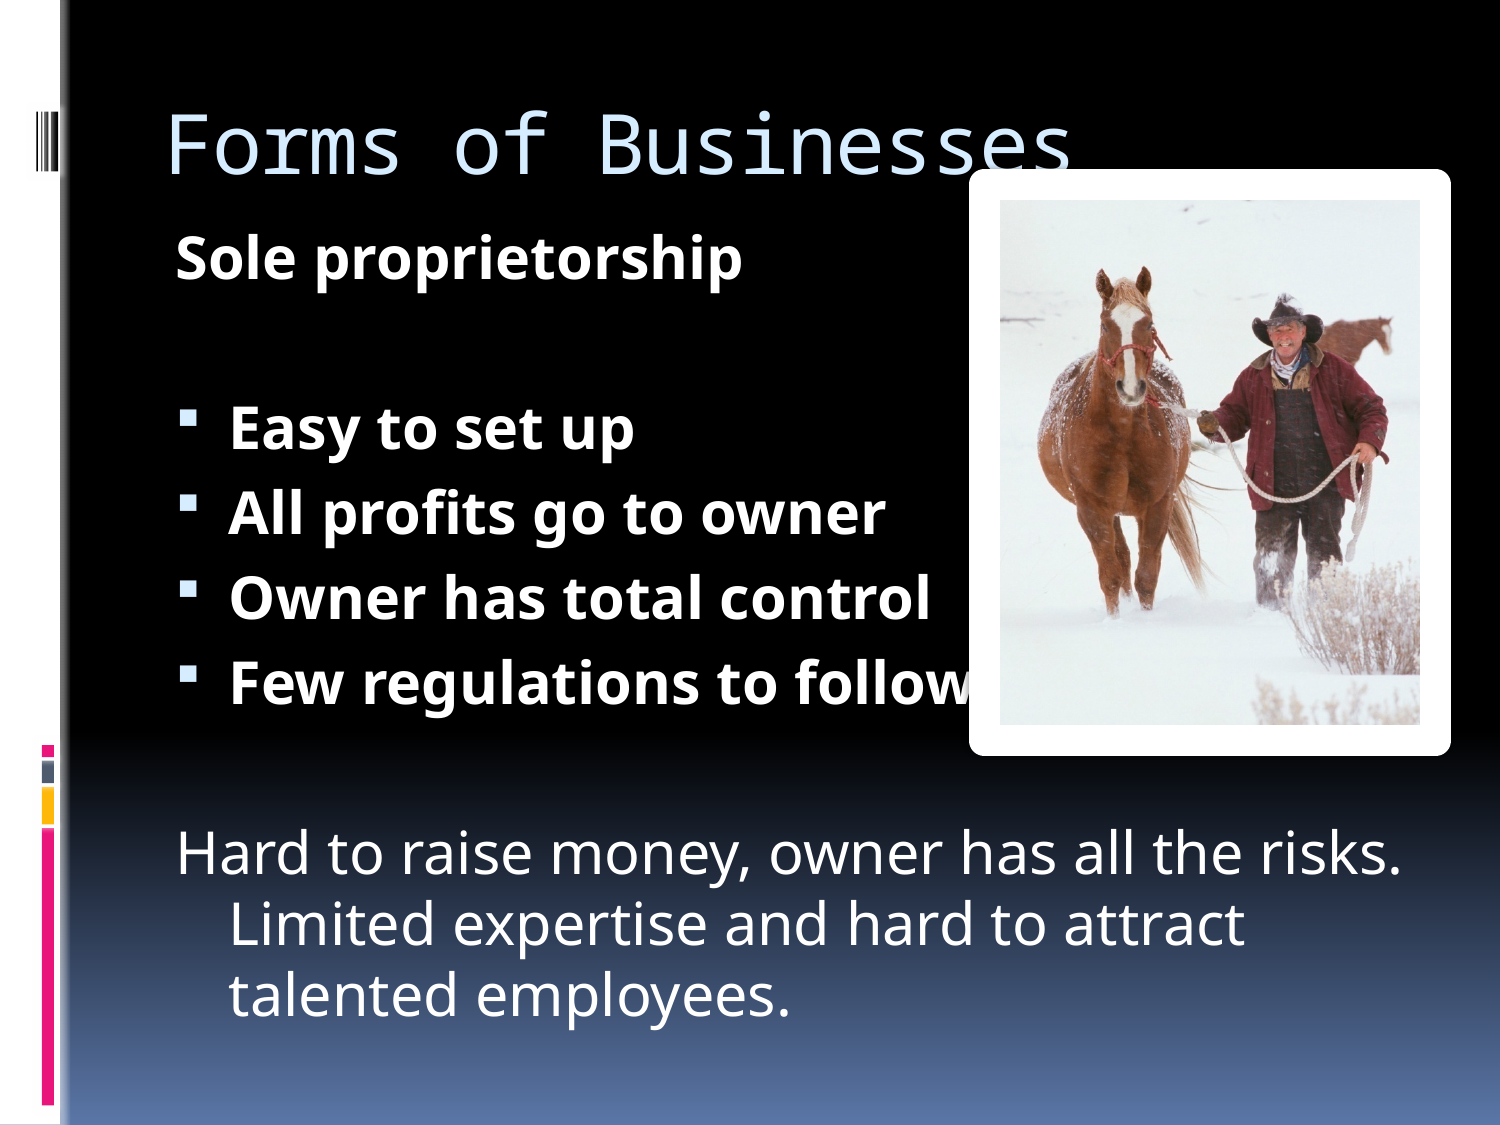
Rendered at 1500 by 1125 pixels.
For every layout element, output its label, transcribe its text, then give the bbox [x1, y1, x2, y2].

list Sole proprietorship Easy to set up All profits go to owner Owner has total control Few regulations to follow Hard to raise money, owner has all the risks. Limited expertise and hard to attract talented employees. [150, 212, 1425, 1043]
picture [999, 199, 1421, 726]
title Forms of Businesses [150, 83, 1425, 212]
